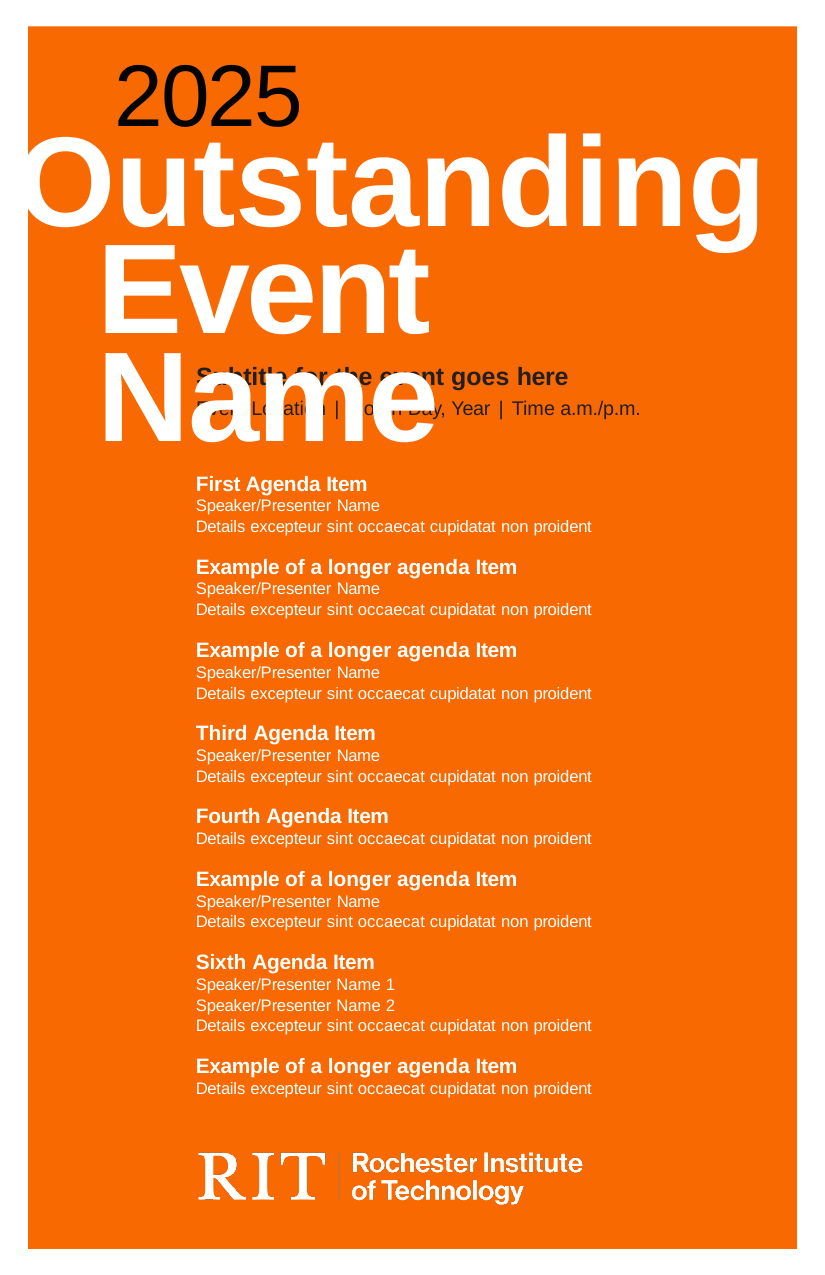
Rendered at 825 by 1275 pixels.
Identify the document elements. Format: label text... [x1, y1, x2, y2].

list First Agenda Item Speaker/Presenter Name Details excepteur sint occaecat cupidatat non proident Example of a longer agenda Item Speaker/Presenter Name Details excepteur sint occaecat cupidatat non proident Example of a longer agenda Item Speaker/Presenter Name Details excepteur sint occaecat cupidatat non proident Third Agenda Item Speaker/Presenter Name Details excepteur sint occaecat cupidatat non proident Fourth Agenda Item Details excepteur sint occaecat cupidatat non proident Example of a longer agenda Item Speaker/Presenter Name Details excepteur sint occaecat cupidatat non proident Sixth Agenda Item Speaker/Presenter Name 1 Speaker/Presenter Name 2 Details excepteur sint occaecat cupidatat non proident Example of a longer agenda Item Details excepteur sint occaecat cupidatat non proident [193, 468, 609, 1121]
picture [174, 1122, 614, 1226]
text_box Outstanding Event Name [14, 92, 803, 463]
title 2025 [112, 37, 310, 253]
